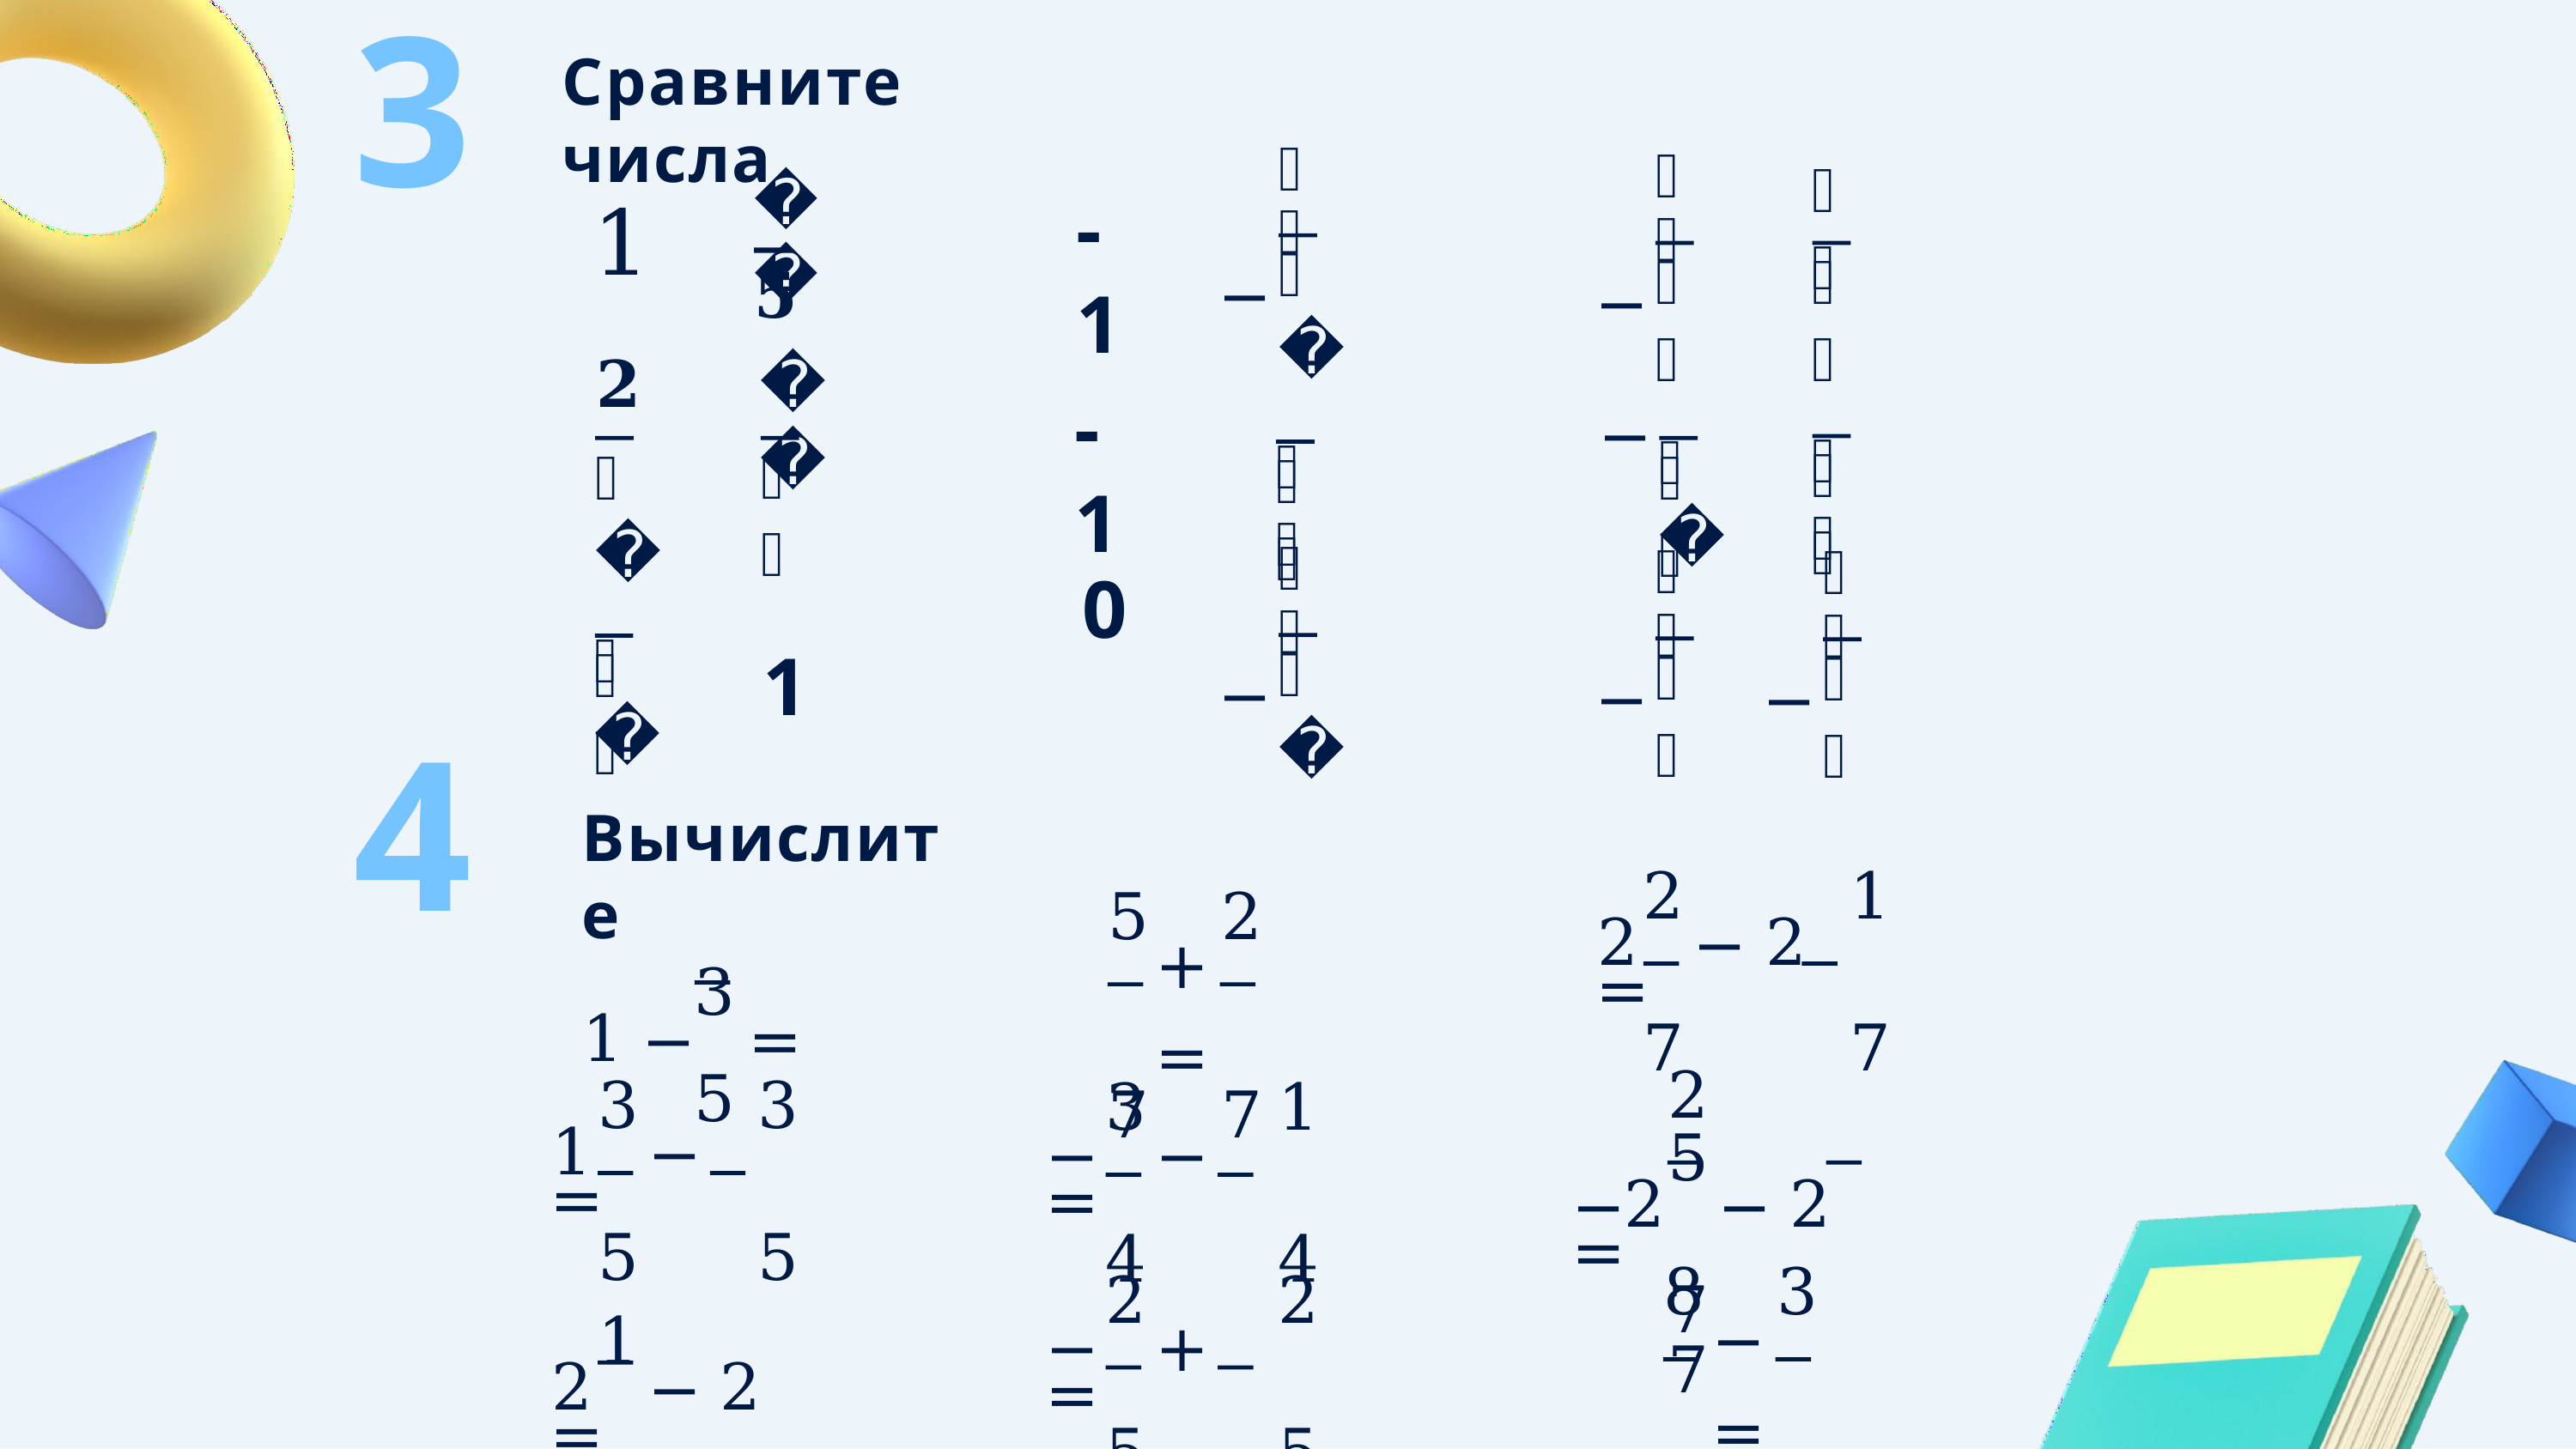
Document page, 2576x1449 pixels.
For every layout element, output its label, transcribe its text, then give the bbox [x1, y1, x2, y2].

text_box 𝟓 [1274, 437, 1317, 538]
text_box 𝟑 1 [758, 394, 801, 731]
text_box 𝟕 𝟐 [1653, 212, 1700, 542]
text_box 𝟕 𝟒 [1810, 214, 1853, 431]
text_box -1 [1074, 178, 1140, 369]
picture [0, 431, 157, 629]
picture [0, 0, 295, 364]
text_box 𝟑 − [1762, 543, 1864, 734]
text_box 𝟑 [1657, 433, 1700, 590]
text_box 2 2 − + = 5 5 [1045, 1270, 1321, 1449]
text_box -1 [1072, 377, 1138, 568]
text_box 3 3 1 − = 5 5 1 2 − 2 = 2 [550, 1076, 814, 1449]
text_box 1 𝟐 [591, 182, 643, 421]
text_box 𝟒 [1277, 630, 1320, 787]
text_box 𝟑 − [1218, 138, 1320, 330]
text_box 𝟓 [1810, 146, 1853, 214]
text_box 3 1 − − = 4 4 [1045, 1078, 1321, 1270]
title 3 [351, 0, 481, 229]
text_box 2 1 2 − 2 = 7 7 [1595, 867, 1905, 1065]
text_box 0 [1080, 558, 1138, 655]
text_box 8 3 − = 5 5 [1662, 1263, 1880, 1449]
text_box 𝟓 − [1595, 146, 1697, 337]
text_box Сравните числа [560, 39, 1126, 196]
text_box 𝟑 [592, 631, 635, 781]
text_box 𝟕 [1821, 634, 1864, 791]
text_box 𝟓 [1810, 431, 1853, 543]
text_box − [1598, 390, 1651, 470]
text_box 𝟓 𝟏 [752, 240, 801, 498]
text_box 𝟑 − [1218, 538, 1320, 730]
text_box 5 2 + = 7 7 [1105, 888, 1324, 1151]
text_box 𝟕 [1654, 634, 1697, 791]
text_box 𝟏 [752, 160, 794, 240]
text_box [0, 0, 2576, 1449]
text_box 𝟑 𝟓 [592, 404, 636, 773]
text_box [2009, 1051, 2576, 1449]
text_box 2 5 −2 − 2 = 7 7 [1571, 1065, 1929, 1406]
text_box 𝟕 𝟑 [1274, 193, 1320, 538]
text_box Вычислите 3 1 − = 5 [580, 781, 977, 1135]
text_box 𝟐 − [1595, 542, 1697, 733]
text_box 4 [351, 701, 501, 954]
